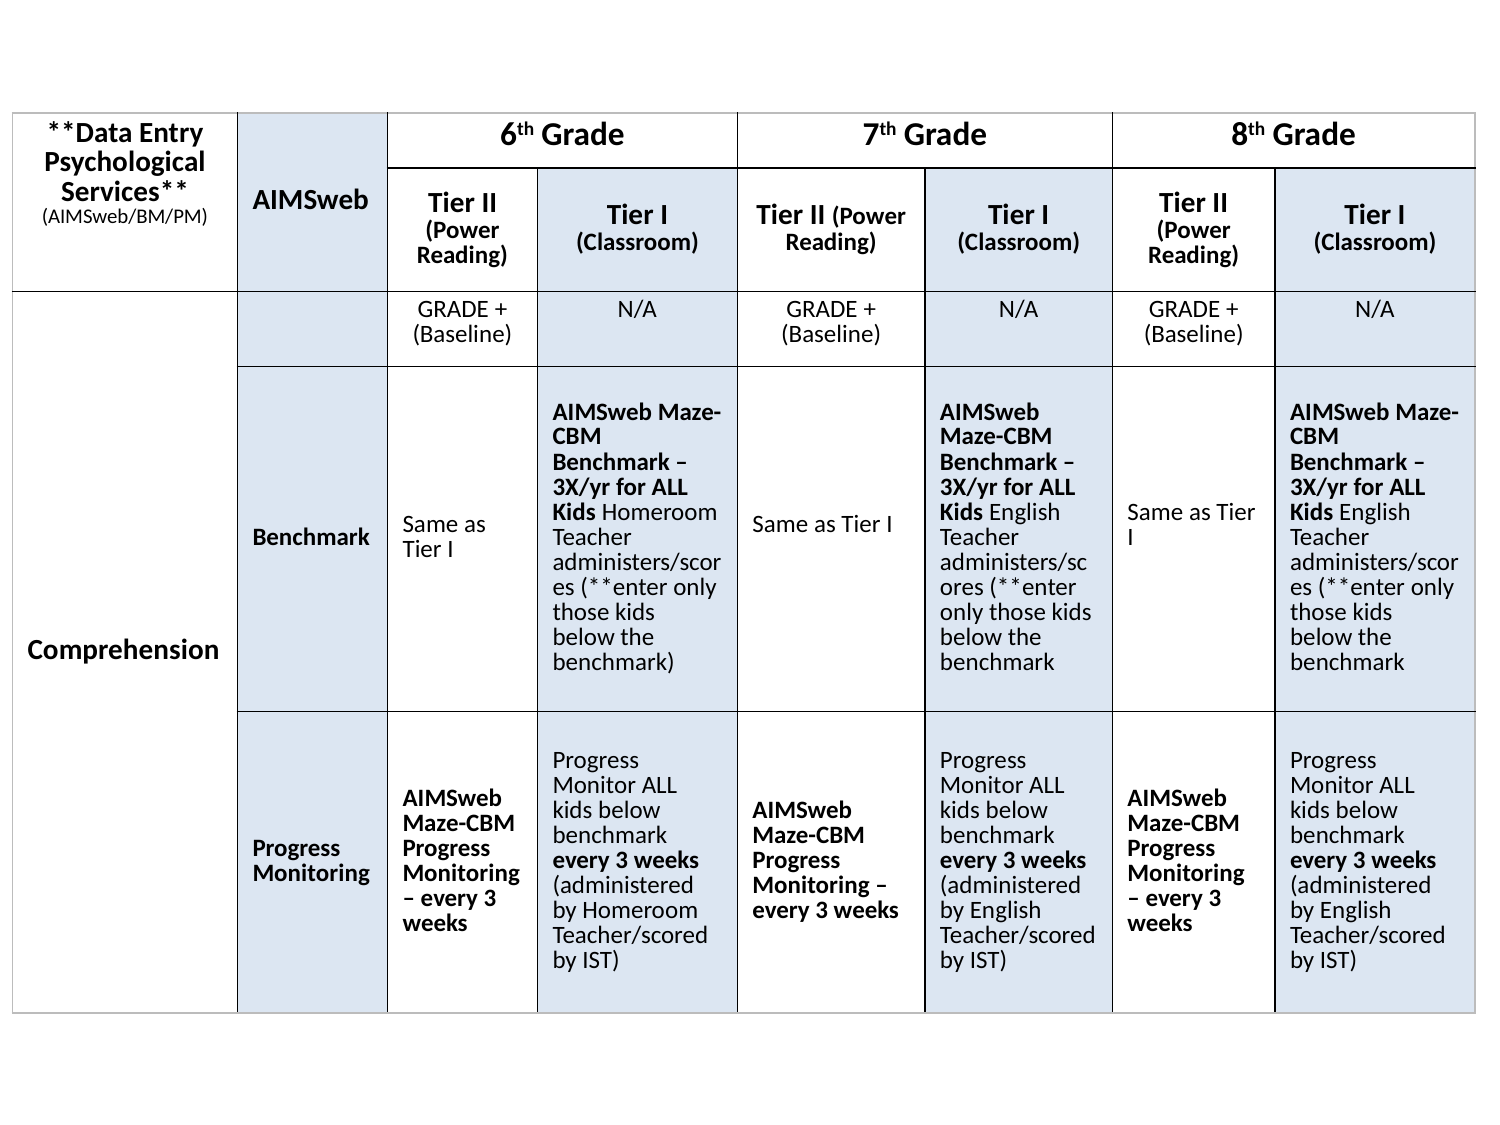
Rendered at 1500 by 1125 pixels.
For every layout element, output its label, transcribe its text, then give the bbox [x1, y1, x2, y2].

table_cell Tier I (Classroom) [538, 169, 737, 291]
table_cell GRADE + (Baseline) [1113, 292, 1274, 366]
table_cell N/A [1276, 292, 1474, 366]
table_cell [238, 292, 387, 366]
table_cell AIMSweb Maze-CBM Benchmark – 3X/yr for ALL Kids English Teacher administers/scores (**enter only those kids below the benchmark [926, 367, 1112, 711]
table_cell Comprehension [13, 292, 237, 1012]
table_cell Tier II (Power Reading) [738, 169, 924, 291]
table_cell AIMSweb Maze-CBM Progress Monitoring – every 3 weeks [388, 712, 537, 1012]
table_cell Progress Monitoring [238, 712, 387, 1012]
table_cell Tier I (Classroom) [926, 169, 1112, 291]
table_cell AIMSweb Maze-CBM Progress Monitoring – every 3 weeks [1113, 712, 1274, 1012]
table_cell Progress Monitor ALL kids below benchmark every 3 weeks (administered by Homeroom Teacher/scored by IST) [538, 712, 737, 1012]
table_cell GRADE + (Baseline) [738, 292, 924, 366]
table_header 6th Grade [388, 114, 737, 167]
table_cell Benchmark [238, 367, 387, 711]
table_header AIMSweb [238, 114, 387, 291]
table_cell Same as Tier I [388, 367, 537, 711]
table_cell Tier II (Power Reading) [1113, 169, 1274, 291]
table_cell GRADE + (Baseline) [388, 292, 537, 366]
table_header 8th Grade [1113, 114, 1474, 167]
table_cell Progress Monitor ALL kids below benchmark every 3 weeks (administered by English Teacher/scored by IST) [1276, 712, 1474, 1012]
table_cell AIMSweb Maze-CBM Benchmark – 3X/yr for ALL Kids Homeroom Teacher administers/scores (**enter only those kids below the benchmark) [538, 367, 737, 711]
table_cell Same as Tier I [1113, 367, 1274, 711]
table_cell Progress Monitor ALL kids below benchmark every 3 weeks (administered by English Teacher/scored by IST) [926, 712, 1112, 1012]
table_cell AIMSweb Maze-CBM Benchmark – 3X/yr for ALL Kids English Teacher administers/scores (**enter only those kids below the benchmark [1276, 367, 1474, 711]
table_cell Tier II (Power Reading) [388, 169, 537, 291]
table_cell Same as Tier I [738, 367, 924, 711]
table_cell AIMSweb Maze-CBM Progress Monitoring – every 3 weeks [738, 712, 924, 1012]
table_cell N/A [538, 292, 737, 366]
table_cell N/A [926, 292, 1112, 366]
table_header 7th Grade [738, 114, 1112, 167]
table_cell Tier I (Classroom) [1276, 169, 1474, 291]
table_header **Data Entry Psychological Services** (AIMSweb/BM/PM) [13, 114, 237, 291]
